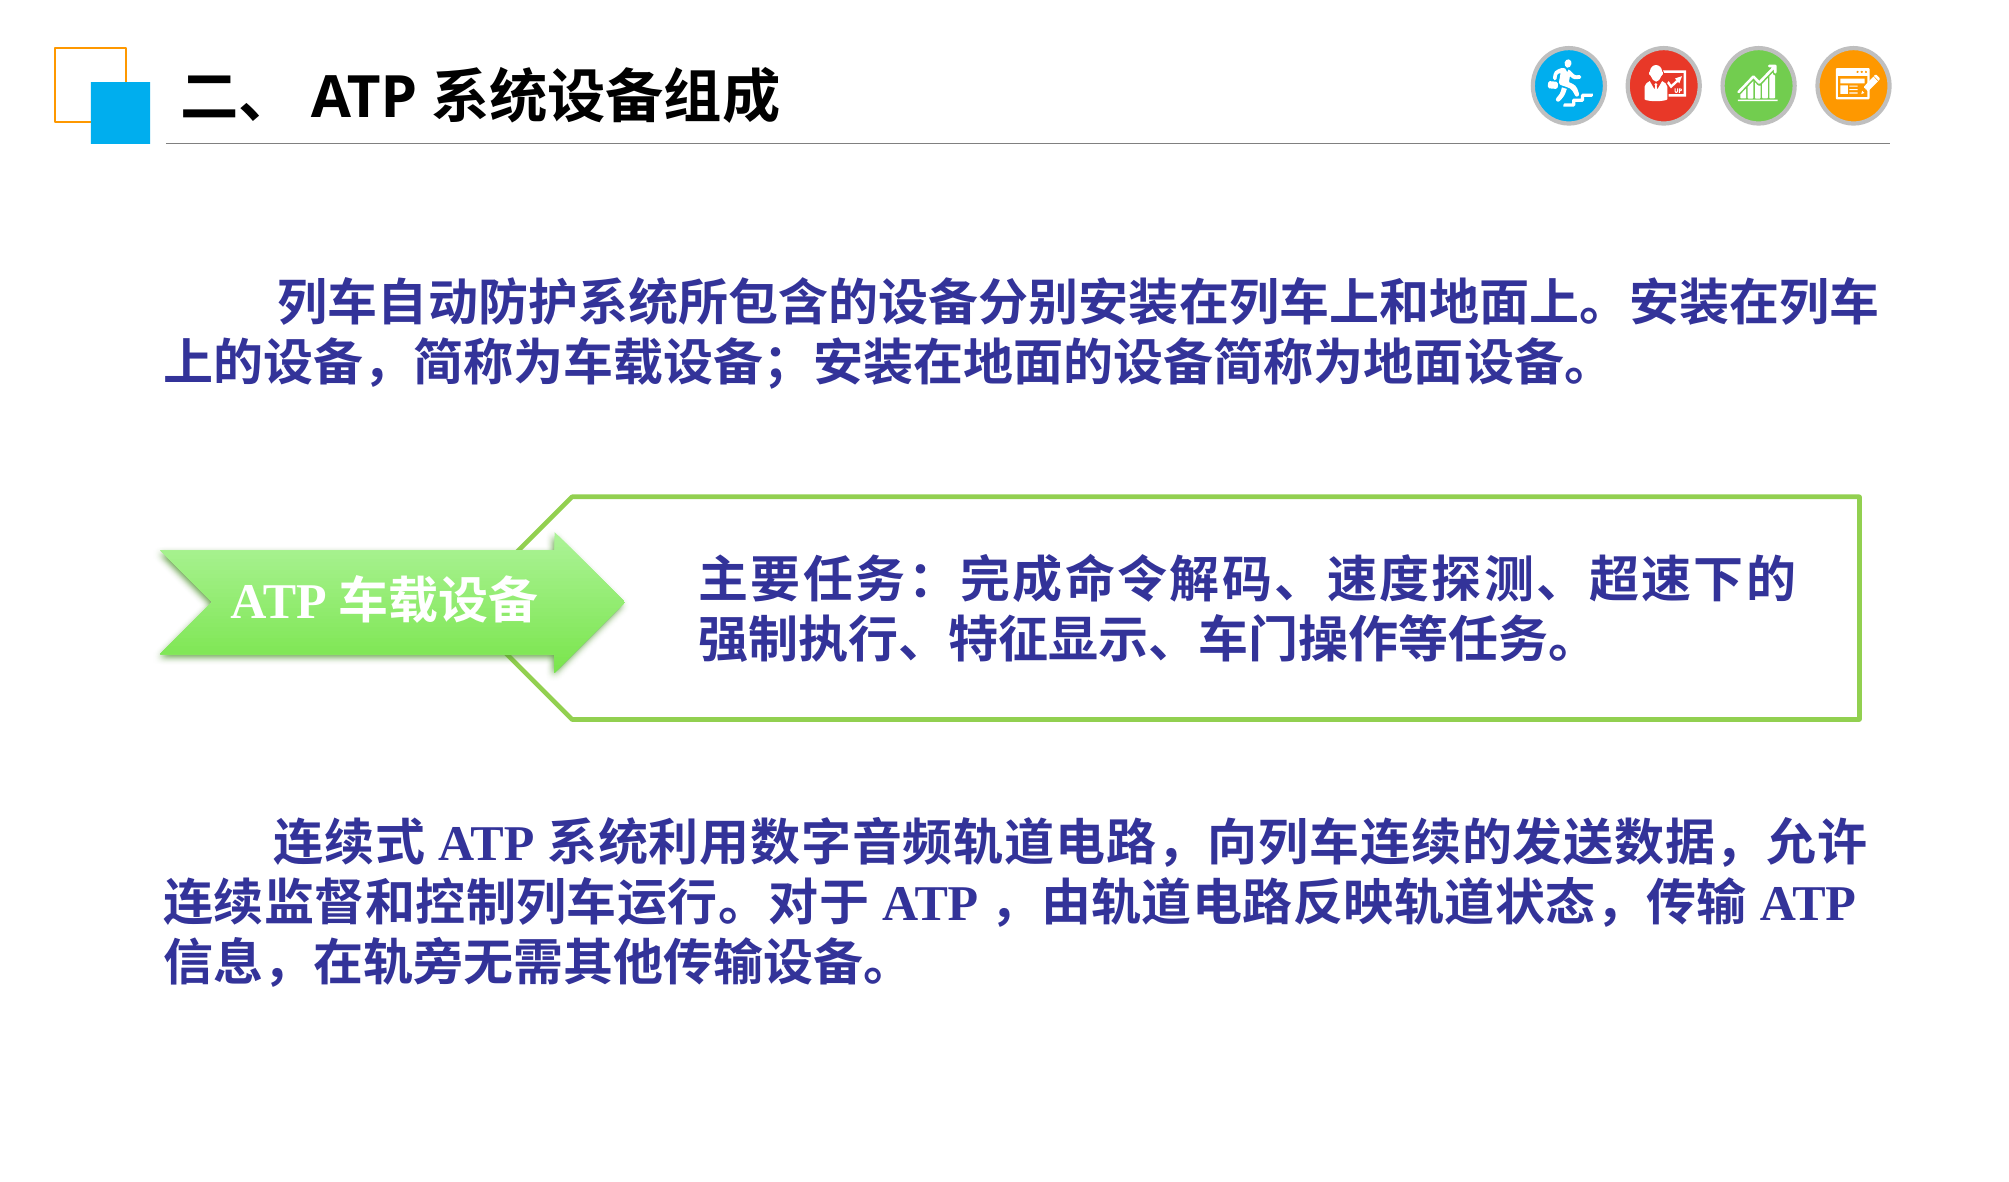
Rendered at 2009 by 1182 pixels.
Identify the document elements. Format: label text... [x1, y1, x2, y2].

text_box 列车自动防护系统所包含的设备分别安装在列车上和地面上。安装在列车上的设备，简称为车载设备；安装在地面的设备简称为地面设备。 [148, 263, 1895, 399]
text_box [460, 496, 1860, 720]
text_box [160, 531, 626, 673]
text_box 连续式ATP系统利用数字音频轨道电路，向列车连续的发送数据，允许连续监督和控制列车运行。对于ATP，由轨道电路反映轨道状态，传输ATP信息，在轨旁无需其他传输设备。 [148, 802, 1883, 998]
text_box 二、ATP系统设备组成 [165, 51, 796, 137]
